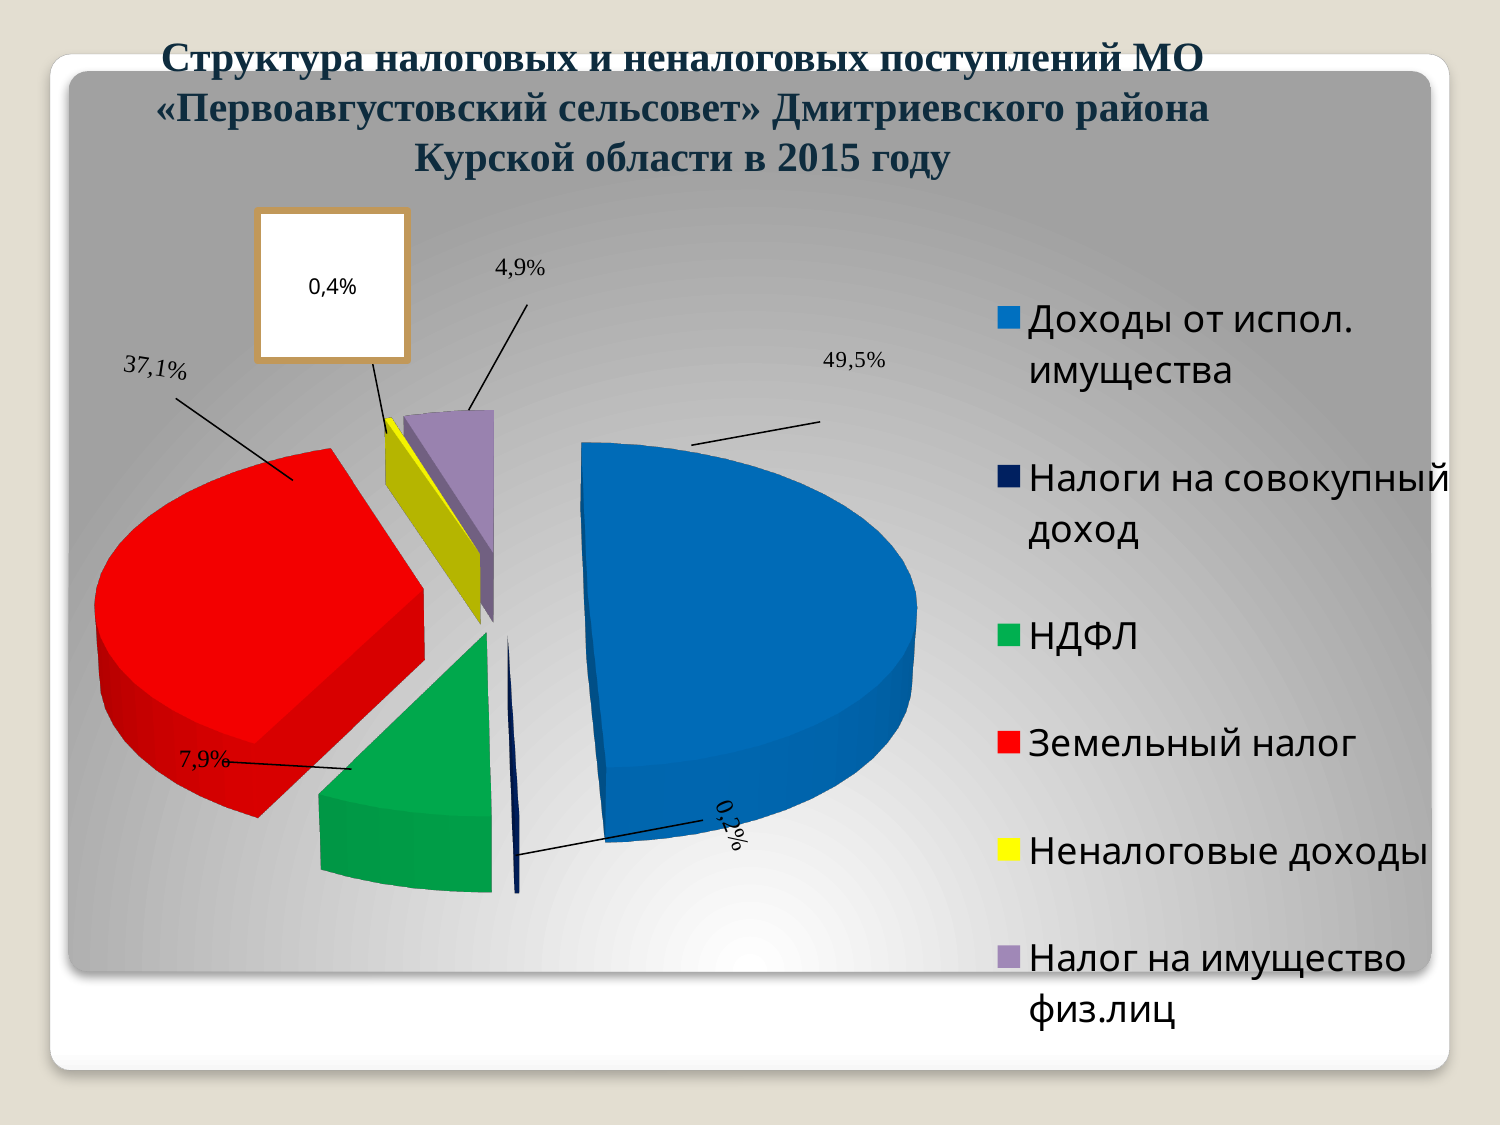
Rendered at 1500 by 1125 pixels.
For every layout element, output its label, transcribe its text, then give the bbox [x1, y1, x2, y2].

text_box 0,4% [254, 207, 411, 233]
title Структура налоговых и неналоговых поступлений МО «Первоавгустовский сельсовет» Дмитриевского района Курской области в 2015 году [70, 0, 1296, 188]
chart [34, 234, 1477, 1091]
